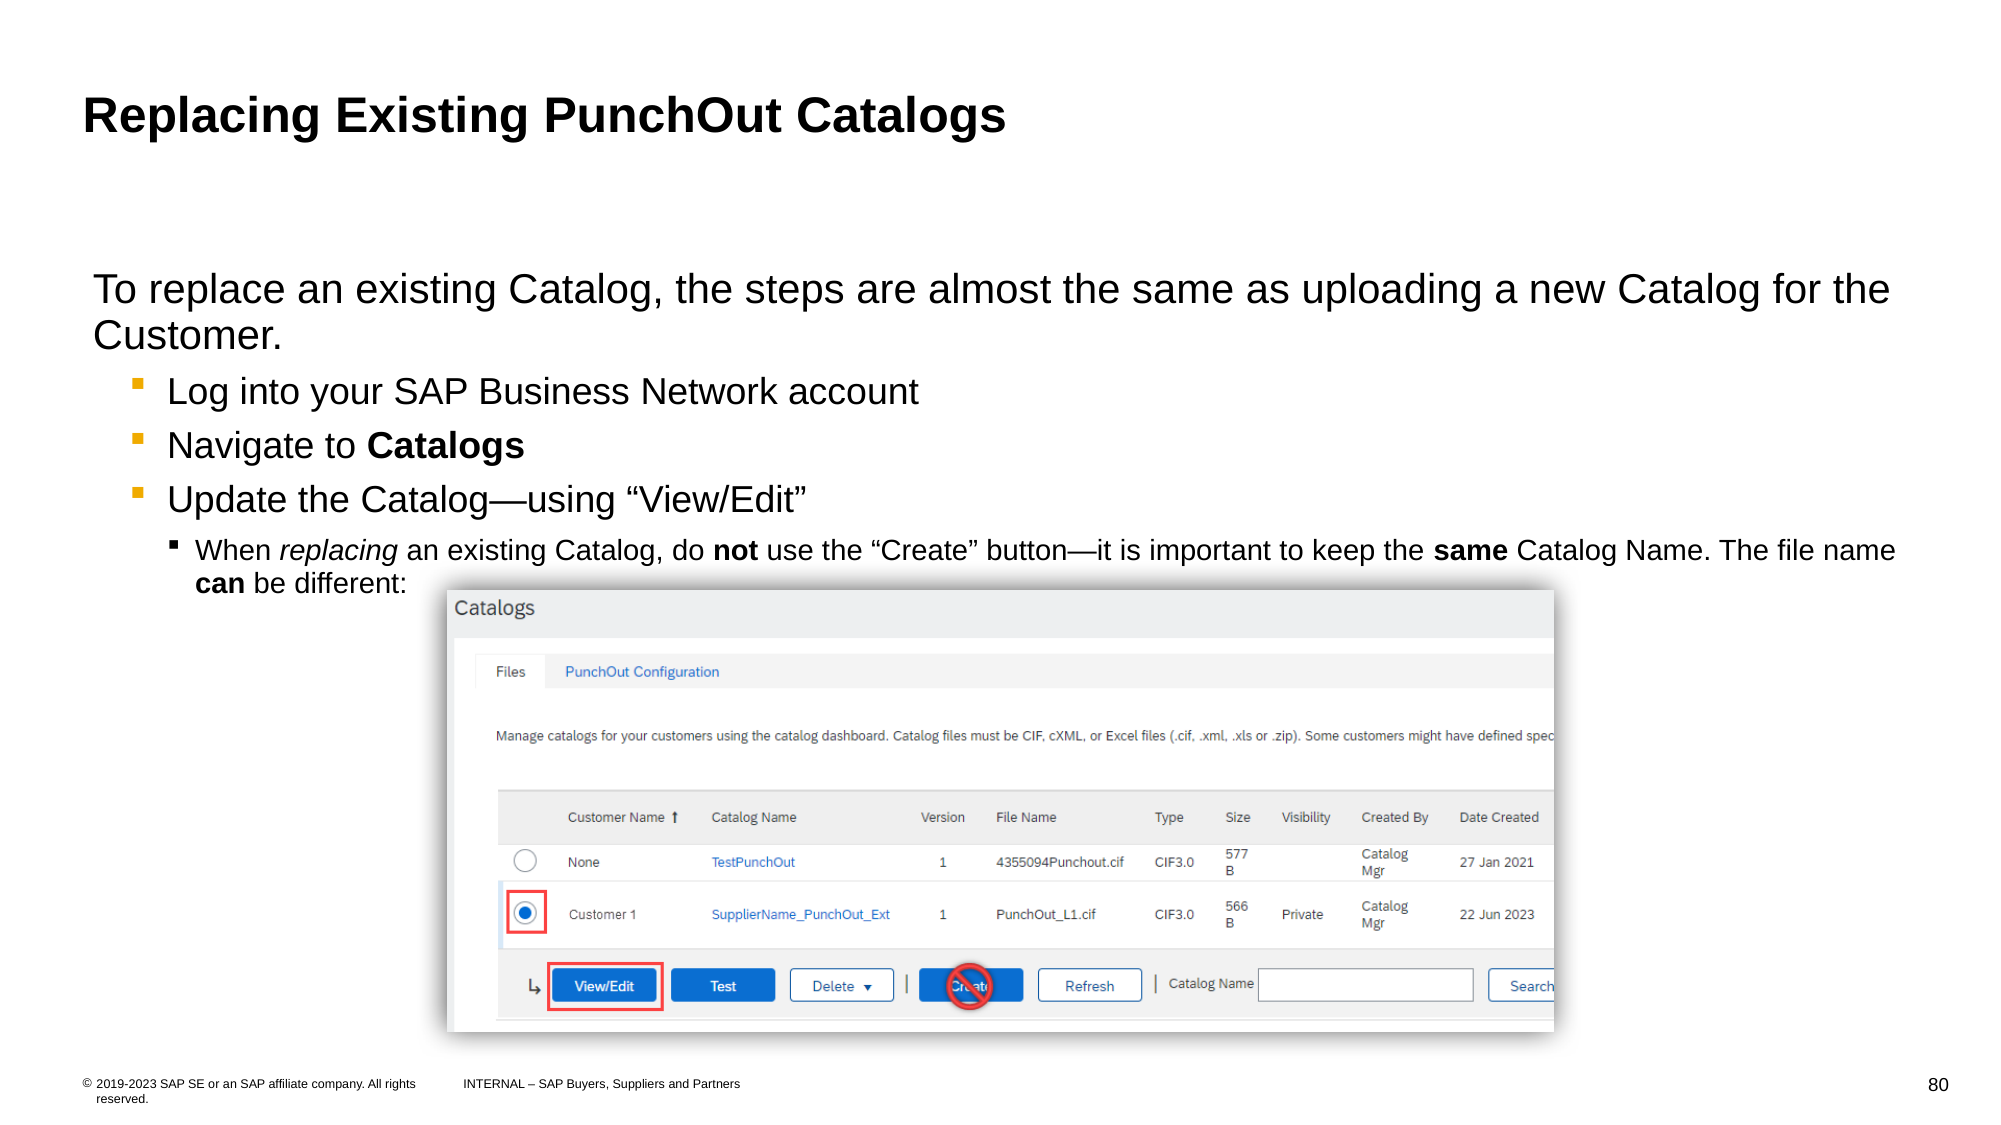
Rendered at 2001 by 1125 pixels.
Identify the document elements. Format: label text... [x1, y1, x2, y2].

list To replace an existing Catalog, the steps are almost the same as uploading a new Catalog for the Customer. Log into your SAP Business Network account Navigate to Catalogs Update the Catalog—using “View/Edit” When replacing an existing Catalog, do not use the “Create” button—it is important to keep the same Catalog Name. The file name can be different: [82, 265, 1918, 639]
title Replacing Existing PunchOut Catalogs [82, 82, 1918, 144]
picture [446, 590, 1554, 1032]
